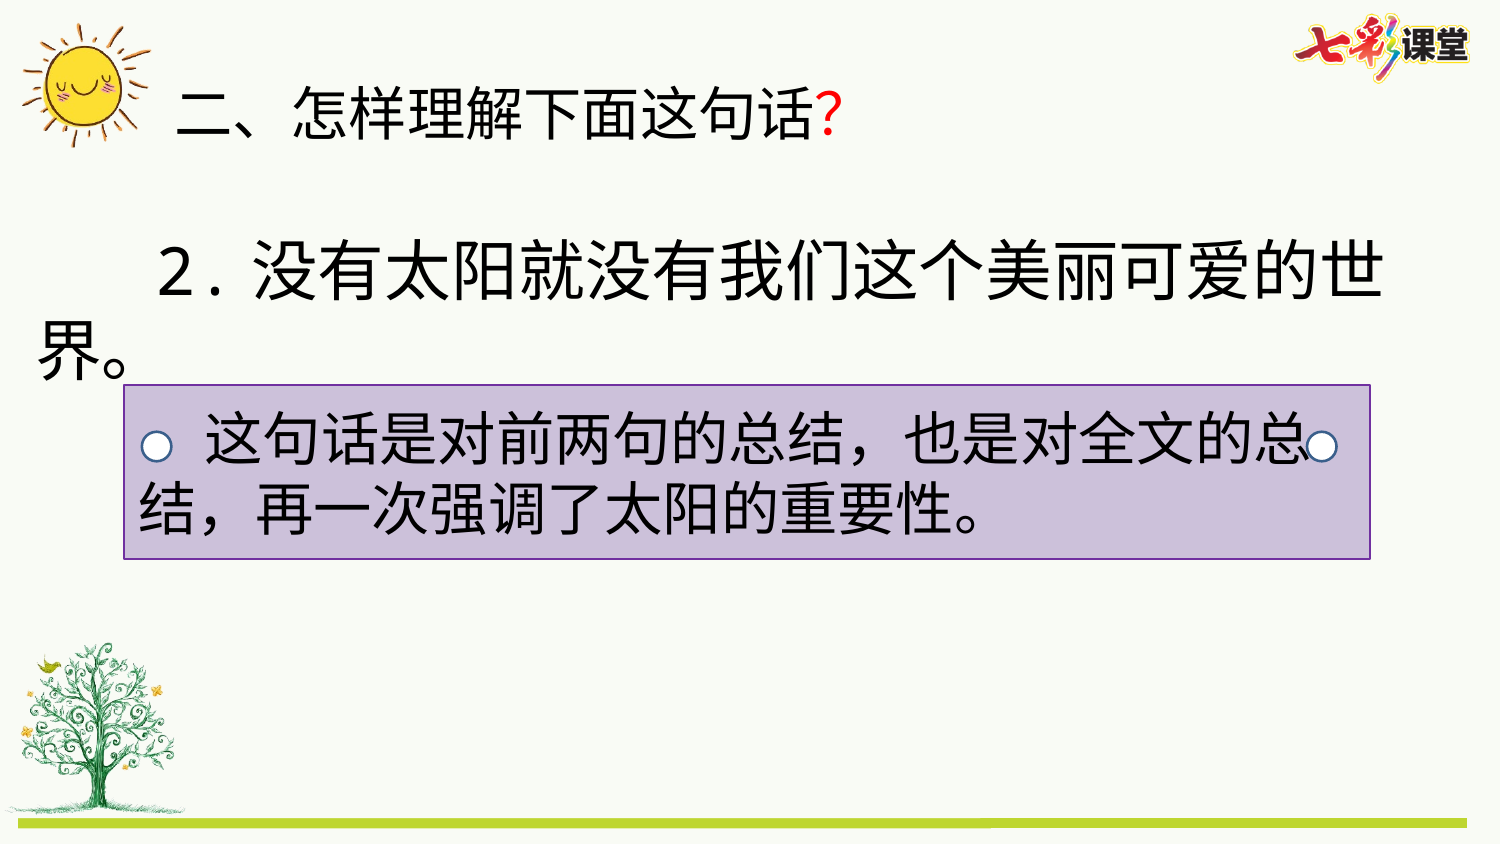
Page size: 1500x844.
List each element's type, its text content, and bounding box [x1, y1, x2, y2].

picture [0, 0, 173, 172]
picture [0, 608, 1467, 844]
picture [1291, 9, 1472, 87]
text_box 2.没有太阳就没有我们这个美丽可爱的世界。 [20, 221, 1442, 397]
text_box 二、怎样理解下面这句话？ [159, 69, 987, 155]
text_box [123, 384, 1371, 560]
